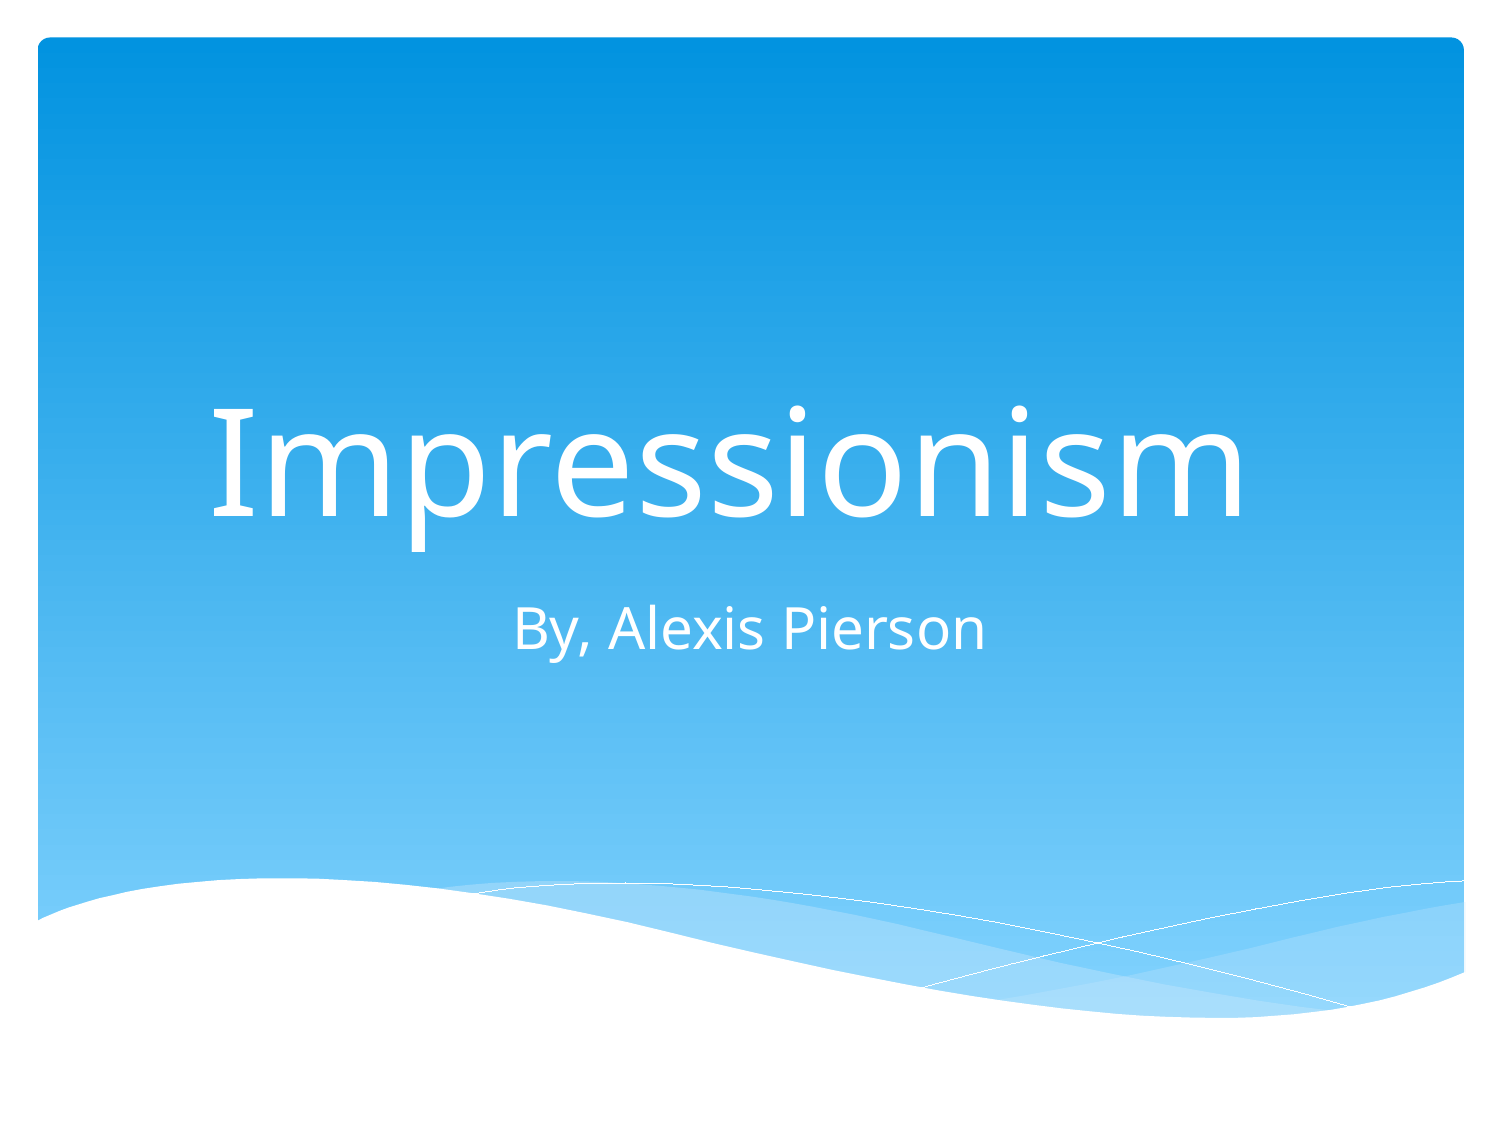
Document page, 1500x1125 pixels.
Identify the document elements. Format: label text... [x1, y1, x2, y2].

title Impressionism [112, 262, 1388, 555]
subtitle By, Alexis Pierson [225, 583, 1275, 825]
